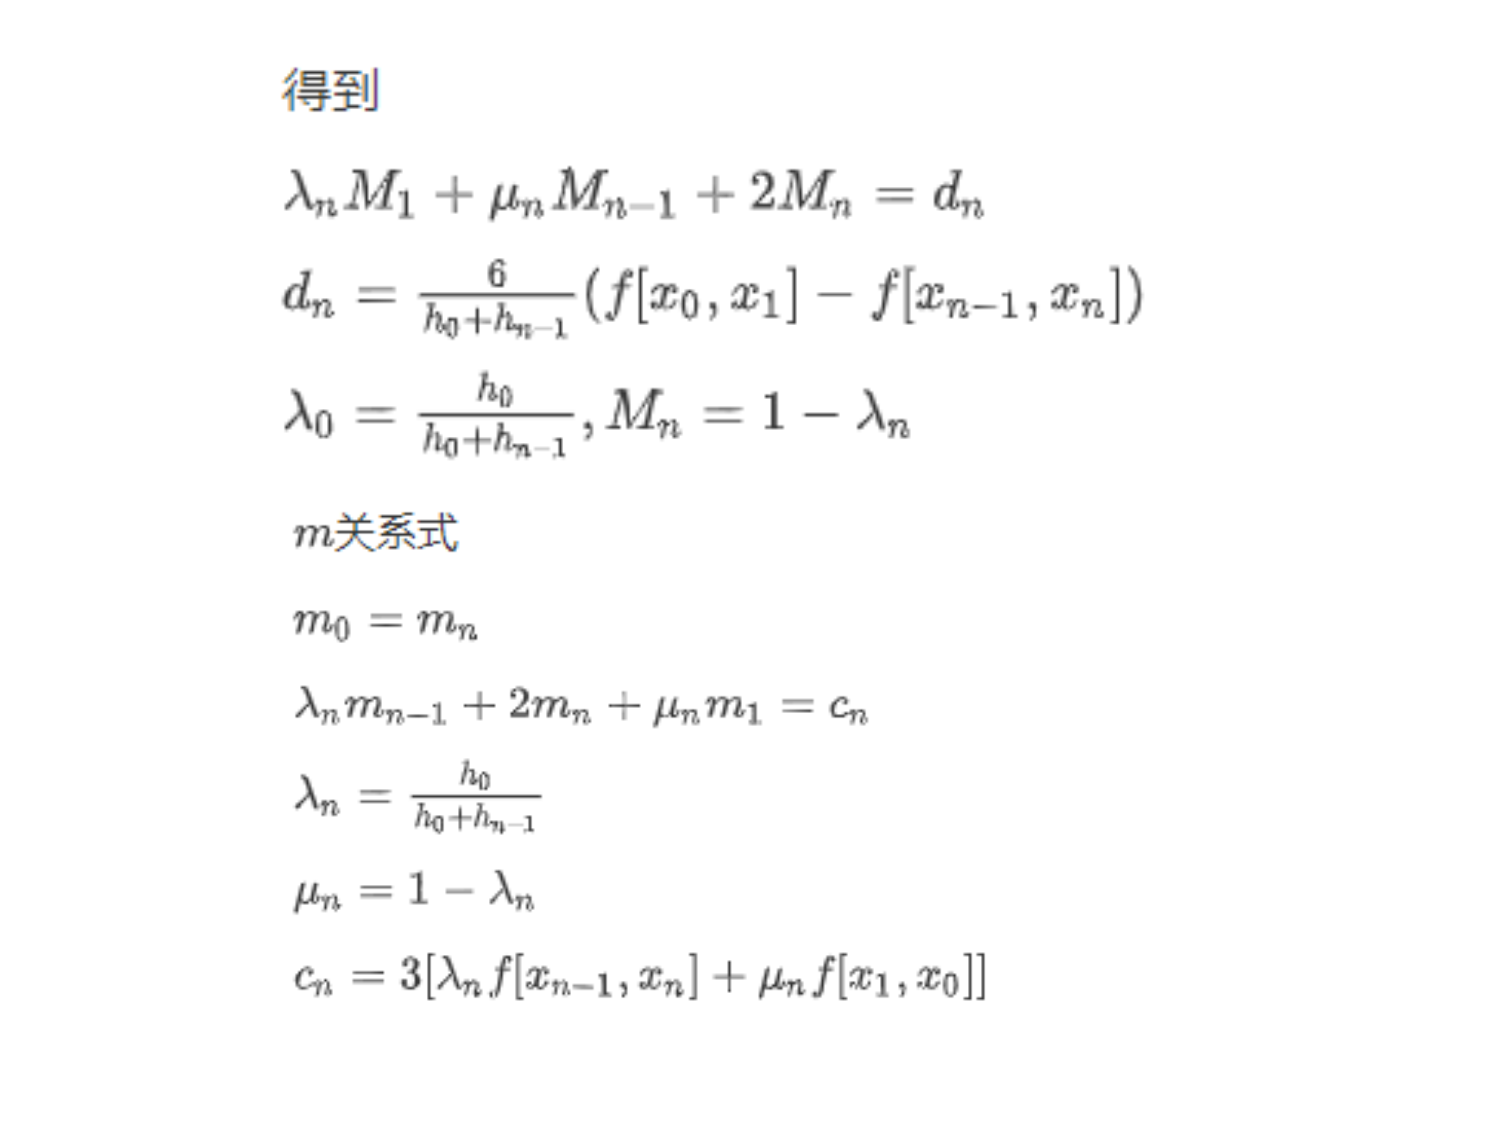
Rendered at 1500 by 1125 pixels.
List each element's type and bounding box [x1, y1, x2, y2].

picture [280, 503, 1024, 1024]
picture [245, 34, 1158, 473]
